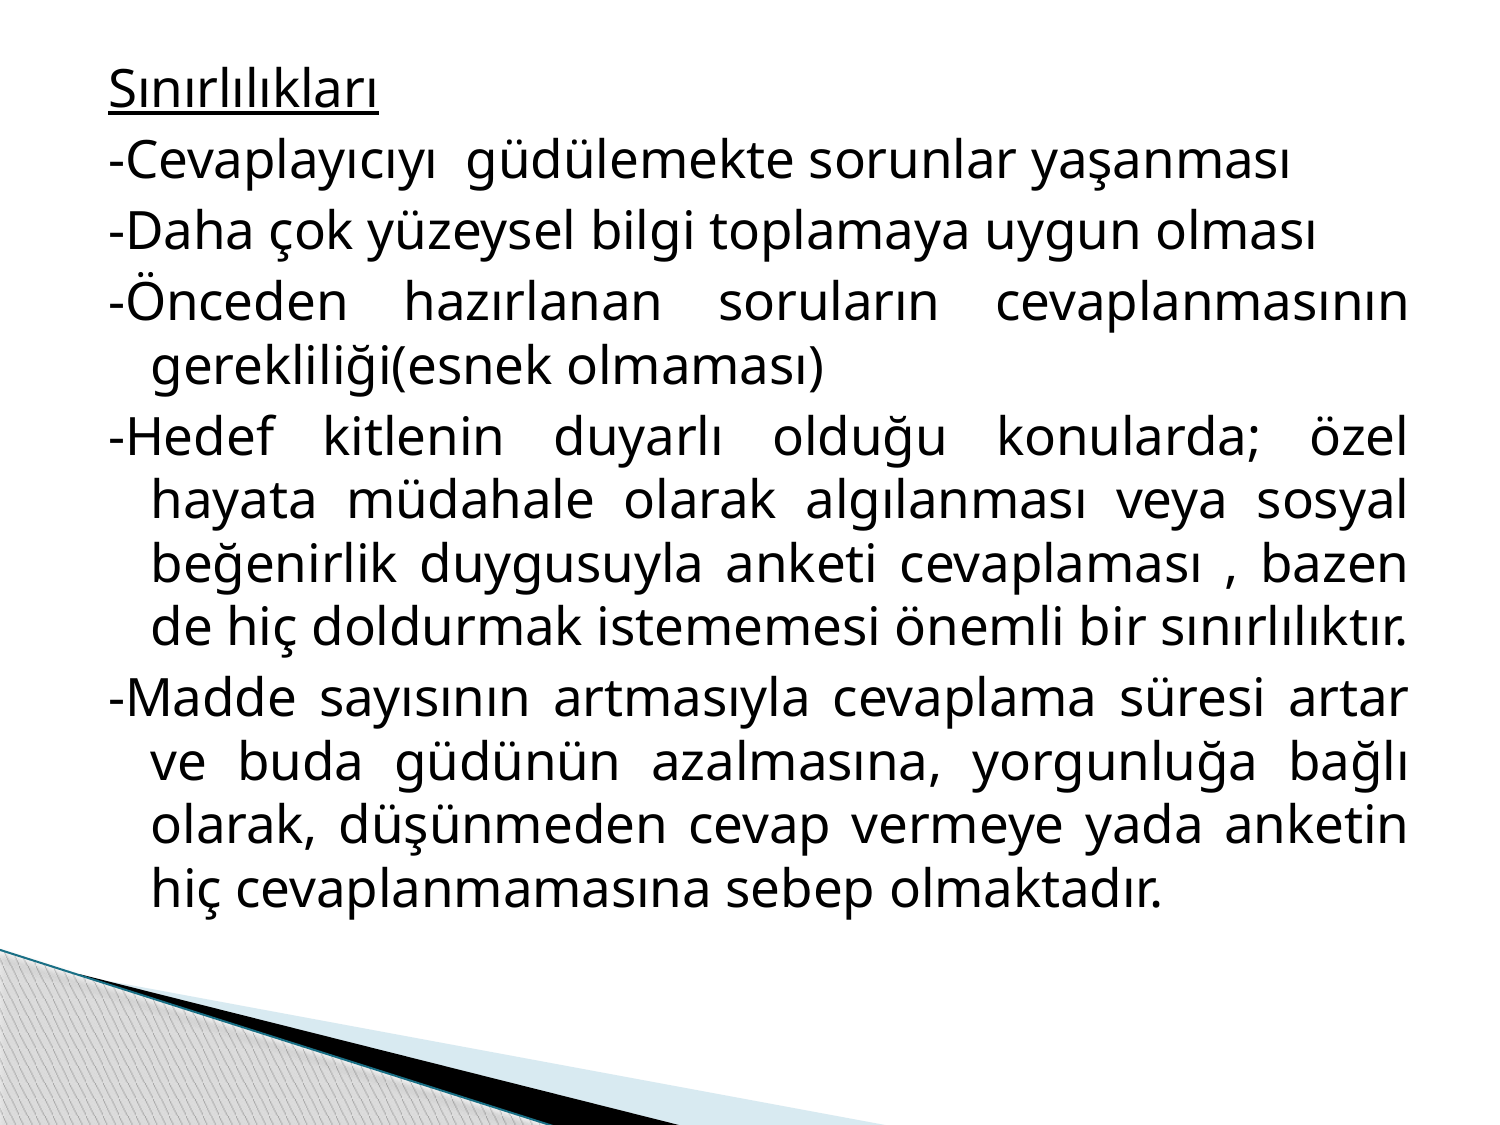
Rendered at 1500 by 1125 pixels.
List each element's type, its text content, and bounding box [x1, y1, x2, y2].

list Sınırlılıkları -Cevaplayıcıyı güdülemekte sorunlar yaşanması -Daha çok yüzeysel bilgi toplamaya uygun olması -Önceden hazırlanan soruların cevaplanmasının gerekliliği(esnek olmaması) -Hedef kitlenin duyarlı olduğu konularda; özel hayata müdahale olarak algılanması veya sosyal beğenirlik duygusuyla anketi cevaplaması , bazen de hiç doldurmak istememesi önemli bir sınırlılıktır. -Madde sayısının artmasıyla cevaplama süresi artar ve buda güdünün azalmasına, yorgunluğa bağlı olarak, düşünmeden cevap vermeye yada anketin hiç cevaplanmamasına sebep olmaktadır. [75, 46, 1425, 986]
